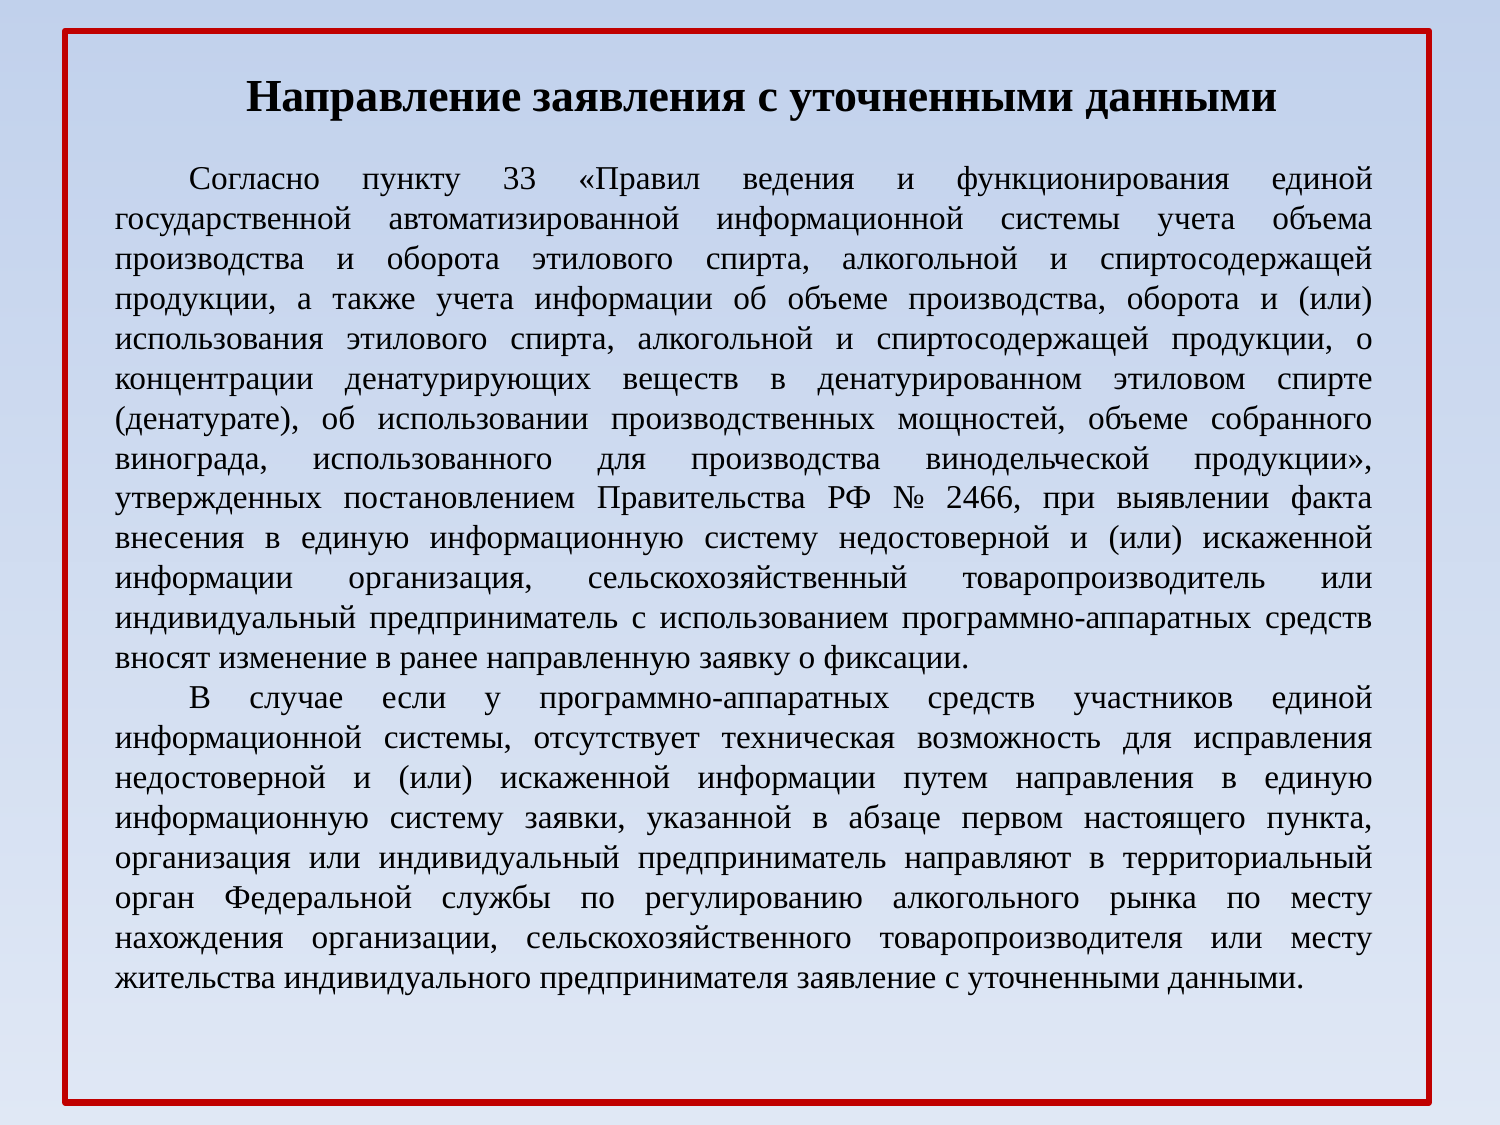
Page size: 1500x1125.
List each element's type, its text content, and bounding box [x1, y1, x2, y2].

text_box Направление заявления с уточненными данными [187, 64, 1336, 129]
text_box [63, 29, 1431, 1105]
text_box [17, 69, 1412, 131]
text_box Согласно пункту 33 «Правил ведения и функционирования единой государственной автоматизированной информационной системы учета объема производства и оборота этилового спирта, алкогольной и спиртосодержащей продукции, а также учета информации об объеме производства, оборота и (или) использования этилового спирта, алкогольной и спиртосодержащей продукции, о концентрации денатурирующих веществ в денатурированном этиловом спирте (денатурате), об использовании производственных мощностей, объеме собранного винограда, использованного для производства винодельческой продукции», утвержденных постановлением Правительства РФ № 2466, при выявлении факта внесения в единую информационную систему недостоверной и (или) искаженной информации организация, сельскохозяйственный товаропроизводитель или индивидуальный предприниматель с использованием программно-аппаратных средств вносят изменение в ранее направленную заявку о фиксации. В случае если у программно-аппаратных средств участников единой информационной системы, отсутствует техническая возможность для исправления недостоверной и (или) искаженной информации путем направления в единую информационную систему заявки, указанной в абзаце первом настоящего пункта, организация или индивидуальный предприниматель направляют в территориальный орган Федеральной службы по регулированию алкогольного рынка по месту нахождения организации, сельскохозяйственного товаропроизводителя или месту жительства индивидуального предпринимателя заявление с уточненными данными. [100, 148, 1390, 1003]
